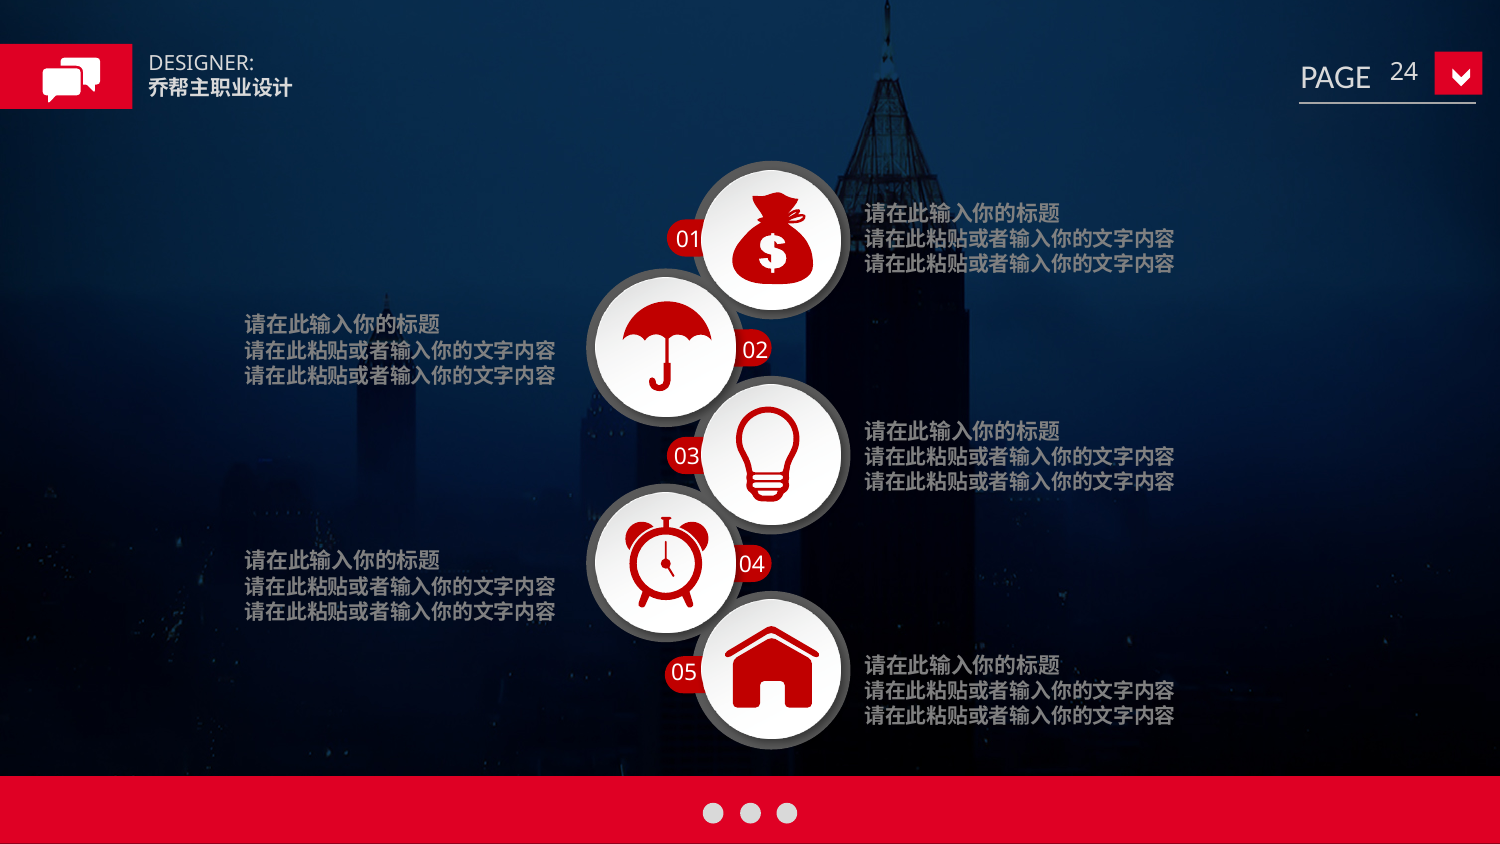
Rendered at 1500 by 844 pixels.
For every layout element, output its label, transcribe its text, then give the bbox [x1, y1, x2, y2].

text_box 请在此输入你的标题 请在此粘贴或者输入你的文字内容 请在此粘贴或者输入你的文字内容 [856, 193, 1208, 281]
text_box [595, 492, 777, 633]
picture [0, 0, 1500, 776]
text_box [664, 169, 842, 310]
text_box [662, 384, 842, 525]
text_box 请在此输入你的标题 请在此粘贴或者输入你的文字内容 请在此粘贴或者输入你的文字内容 [856, 645, 1208, 734]
text_box 请在此输入你的标题 请在此粘贴或者输入你的文字内容 请在此粘贴或者输入你的文字内容 [233, 305, 580, 393]
text_box 请在此输入你的标题 请在此粘贴或者输入你的文字内容 请在此粘贴或者输入你的文字内容 [233, 541, 580, 629]
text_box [659, 599, 842, 740]
text_box 请在此输入你的标题 请在此粘贴或者输入你的文字内容 请在此粘贴或者输入你的文字内容 [856, 412, 1208, 500]
slide_number 24 [1373, 50, 1435, 96]
text_box DESIGNER: 乔帮主职业设计 [133, 41, 309, 107]
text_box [585, 160, 852, 751]
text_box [595, 277, 780, 418]
